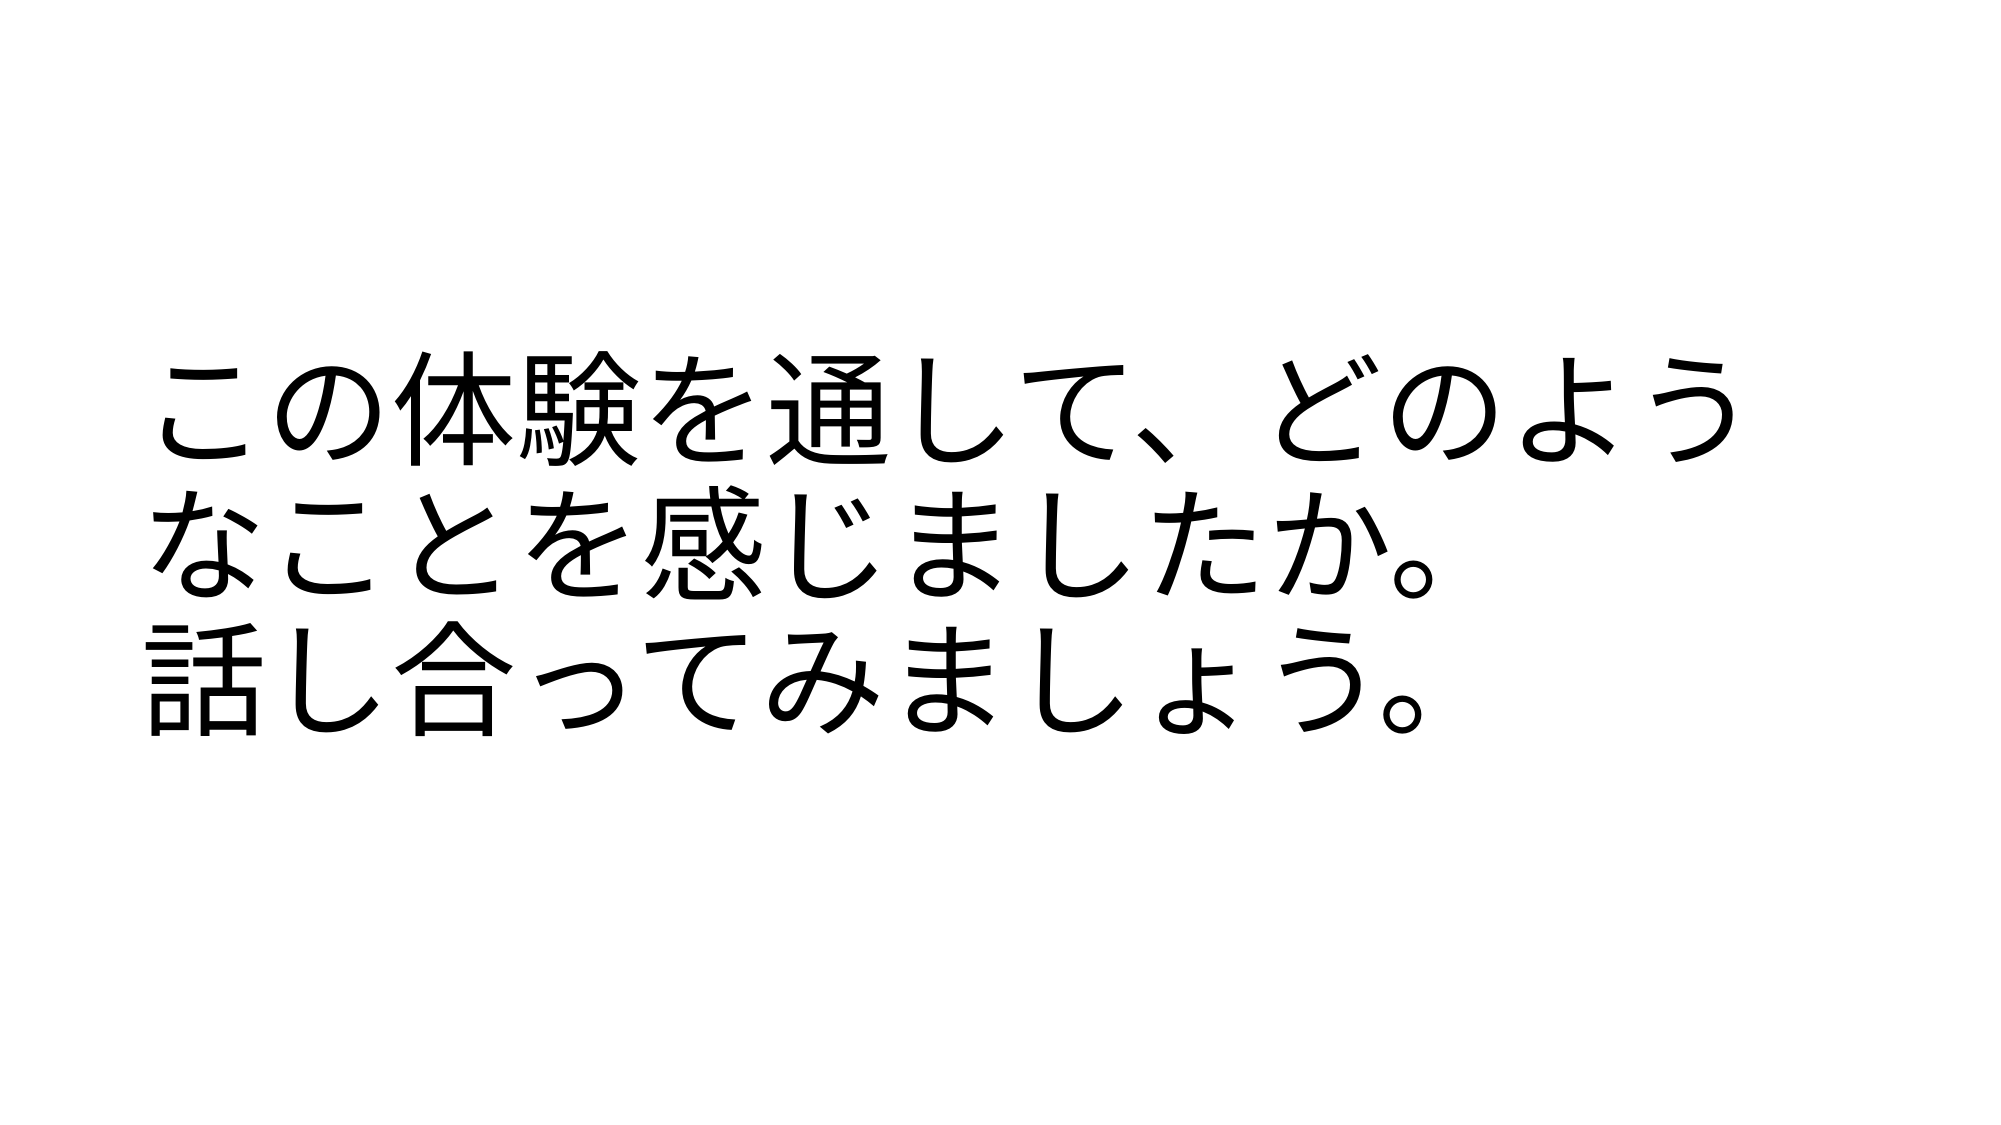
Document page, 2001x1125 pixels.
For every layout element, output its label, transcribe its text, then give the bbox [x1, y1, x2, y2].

text_box この体験を通して、どのようなことを感じましたか。 話し合ってみましょう。 [127, 341, 1847, 784]
